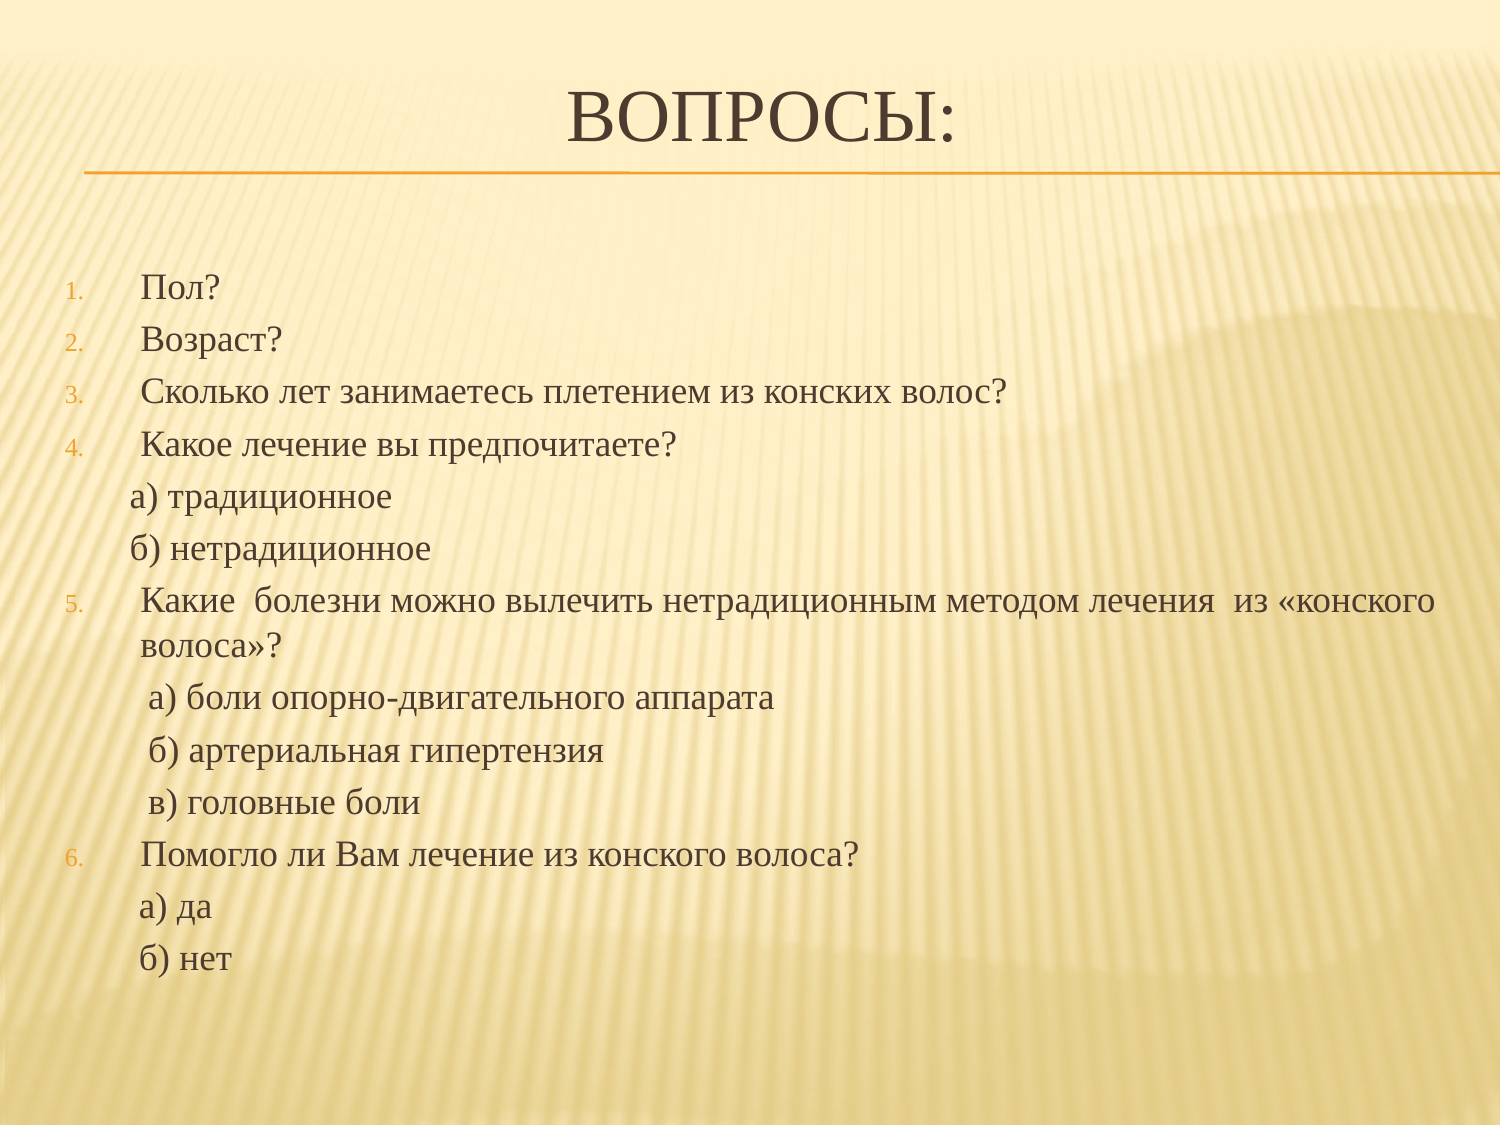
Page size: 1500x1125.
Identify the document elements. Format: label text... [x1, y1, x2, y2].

list Пол? Возраст? Сколько лет занимаетесь плетением из конских волос? Какое лечение вы предпочитаете? а) традиционное б) нетрадиционное Какие болезни можно вылечить нетрадиционным методом лечения из «конского волоса»? а) боли опорно-двигательного аппарата б) артериальная гипертензия в) головные боли Помогло ли Вам лечение из конского волоса? а) да б) нет [50, 254, 1475, 998]
title Вопросы: [50, 46, 1475, 176]
